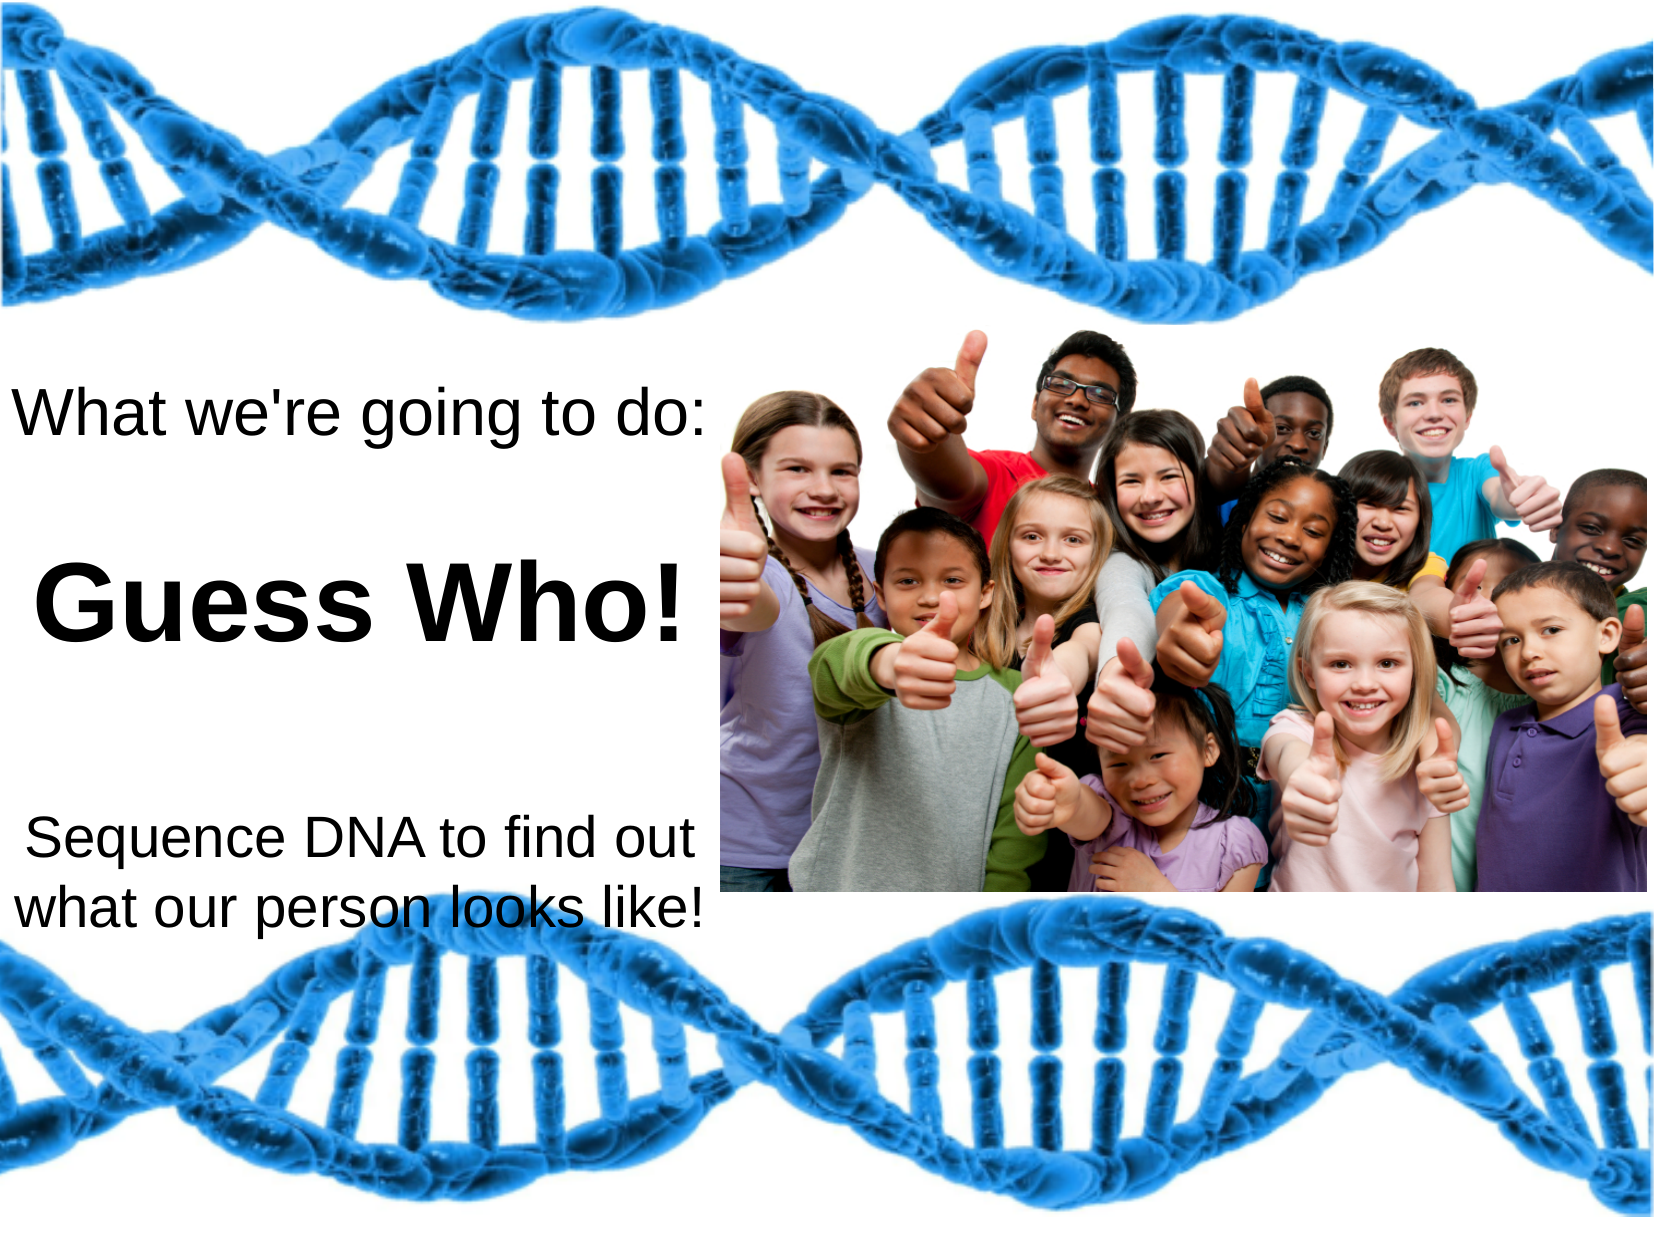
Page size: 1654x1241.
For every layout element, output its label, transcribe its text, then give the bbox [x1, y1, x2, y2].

picture [0, 0, 1654, 1217]
text_box What we're going to do: Guess Who! Sequence DNA to find out what our person looks like! [0, 368, 733, 913]
